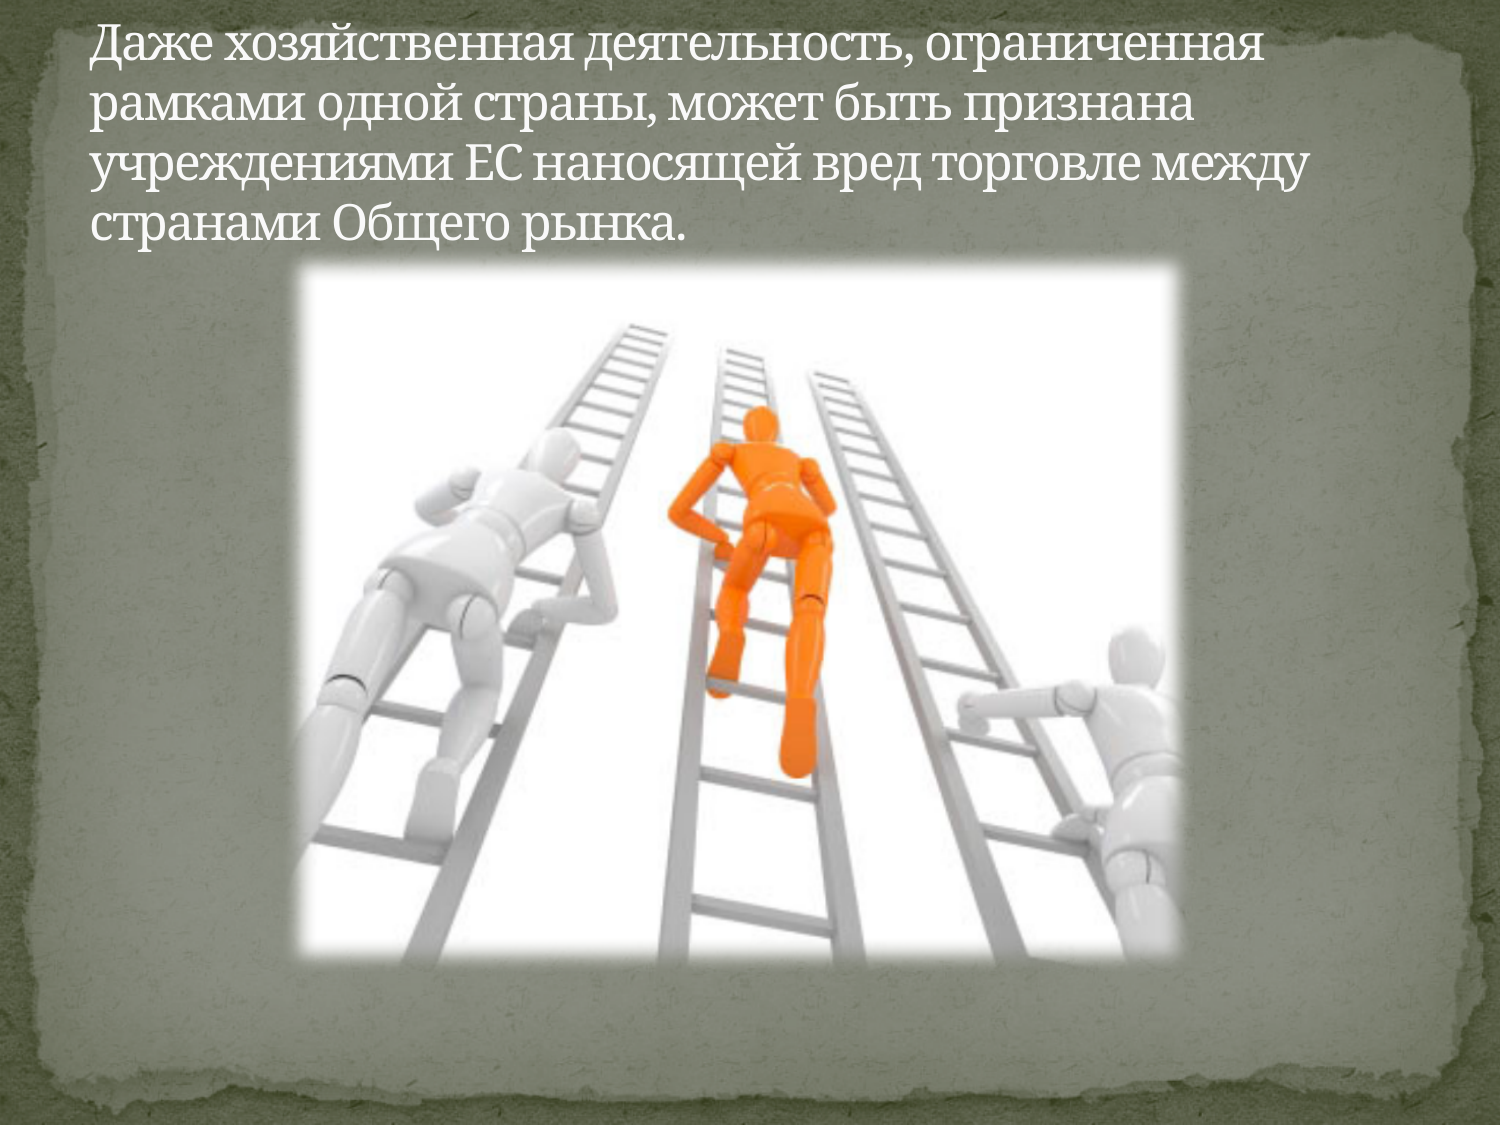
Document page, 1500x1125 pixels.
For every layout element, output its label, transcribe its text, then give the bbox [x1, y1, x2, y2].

title Даже хозяйственная деятельность, ограниченная рамками одной страны, может быть признана учреждениями ЕС наносящей вред торговле между странами Общего рынка. [74, 24, 1425, 258]
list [283, 246, 1196, 973]
